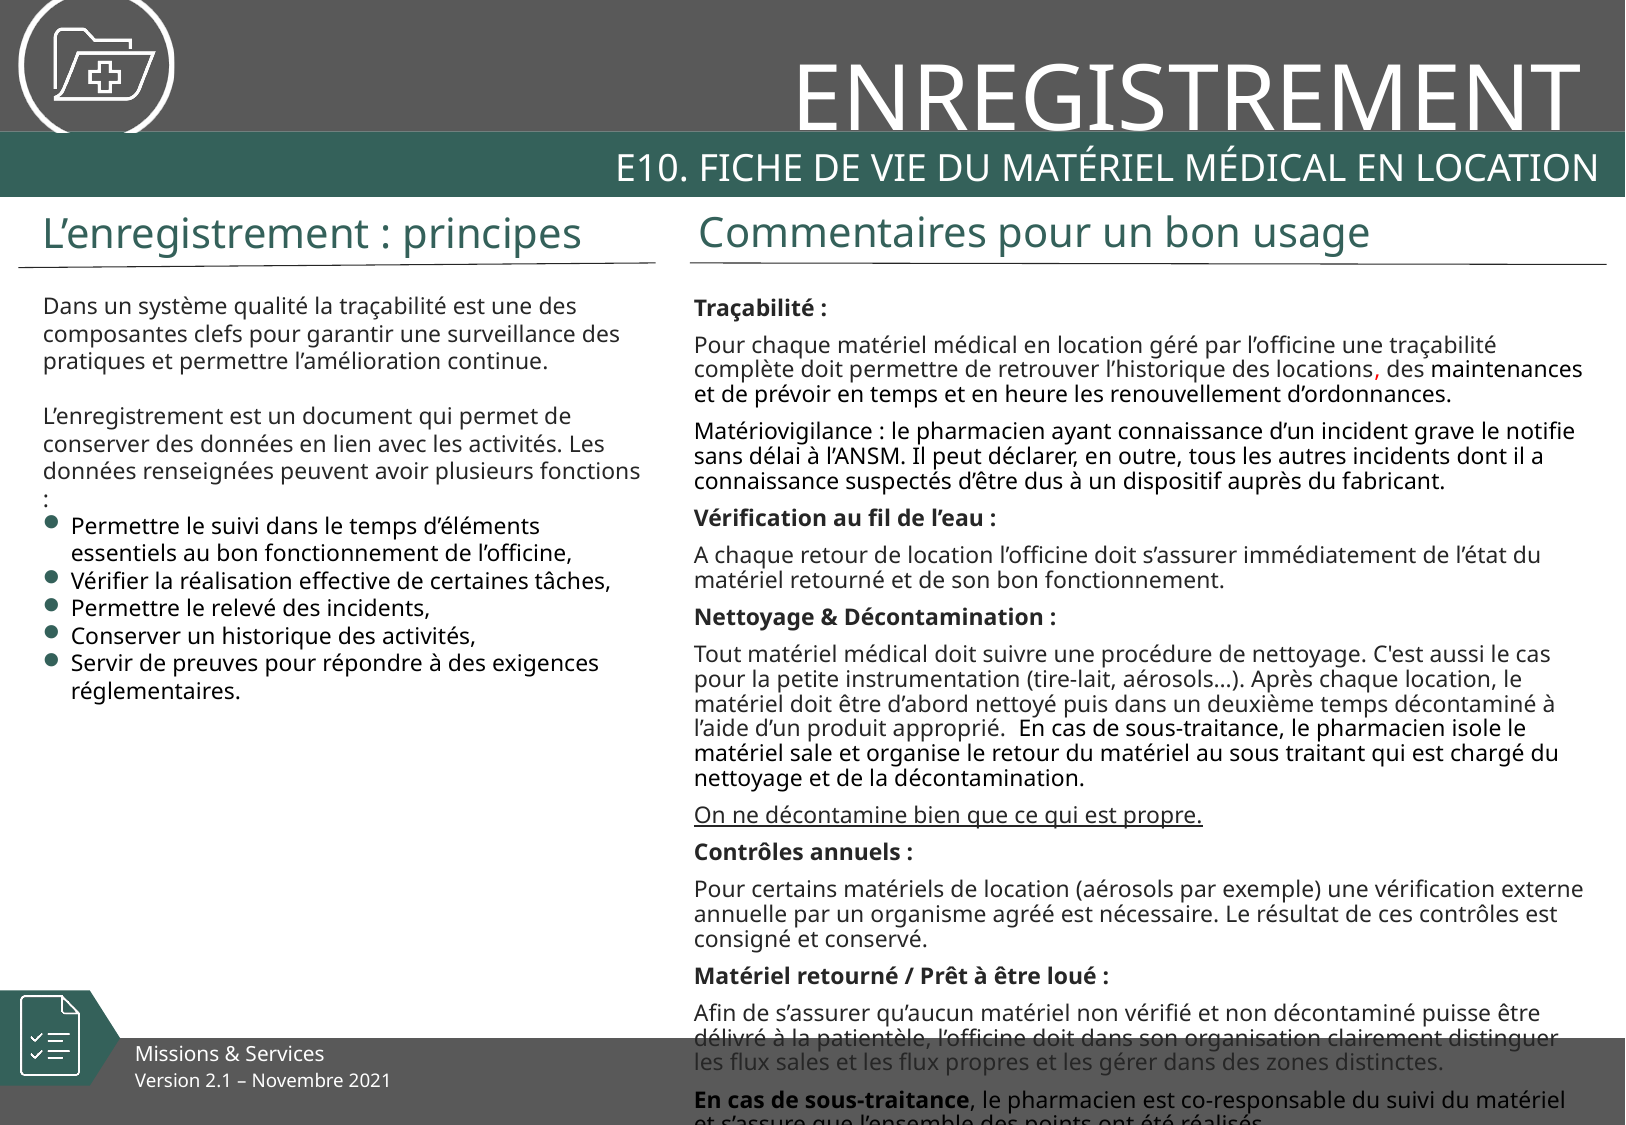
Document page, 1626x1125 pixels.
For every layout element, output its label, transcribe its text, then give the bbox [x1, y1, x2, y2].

title E10. Fiche de vie du Matériel Médical EN location [52, 132, 1625, 207]
picture [20, 995, 80, 1076]
picture [18, 0, 175, 133]
list Traçabilité : Pour chaque matériel médical en location géré par l’officine une traçabilité complète doit permettre de retrouver l’historique des locations, des maintenances et de prévoir en temps et en heure les renouvellement d’ordonnances. Matériovigilance : le pharmacien ayant connaissance d’un incident grave le notifie sans délai à l’ANSM. Il peut déclarer, en outre, tous les autres incidents dont il a connaissance suspectés d’être dus à un dispositif auprès du fabricant. Vérification au fil de l’eau : A chaque retour de location l’officine doit s’assurer immédiatement de l’état du matériel retourné et de son bon fonctionnement. Nettoyage & Décontamination : Tout matériel médical doit suivre une procédure de nettoyage. C'est aussi le cas pour la petite instrumentation (tire-lait, aérosols…). Après chaque location, le matériel doit être d’abord nettoyé puis dans un deuxième temps décontaminé à l’aide d’un produit approprié. En cas de sous-traitance, le pharmacien isole le matériel sale et organise le retour du matériel au sous traitant qui est chargé du nettoyage et de la décontamination. On ne décontamine bien que ce qui est propre. Contrôles annuels : Pour certains matériels de location (aérosols par exemple) une vérification externe annuelle par un organisme agréé est nécessaire. Le résultat de ces contrôles est consigné et conservé. Matériel retourné / Prêt à être loué : Afin de s’assurer qu’aucun matériel non vérifié et non décontaminé puisse être délivré à la patientèle, l’officine doit dans son organisation clairement distinguer les flux sales et les flux propres et les gérer dans des zones distinctes. En cas de sous-traitance, le pharmacien est co-responsable du suivi du matériel et s’assure que l’ensemble des points ont été réalisés. [678, 288, 1606, 1010]
